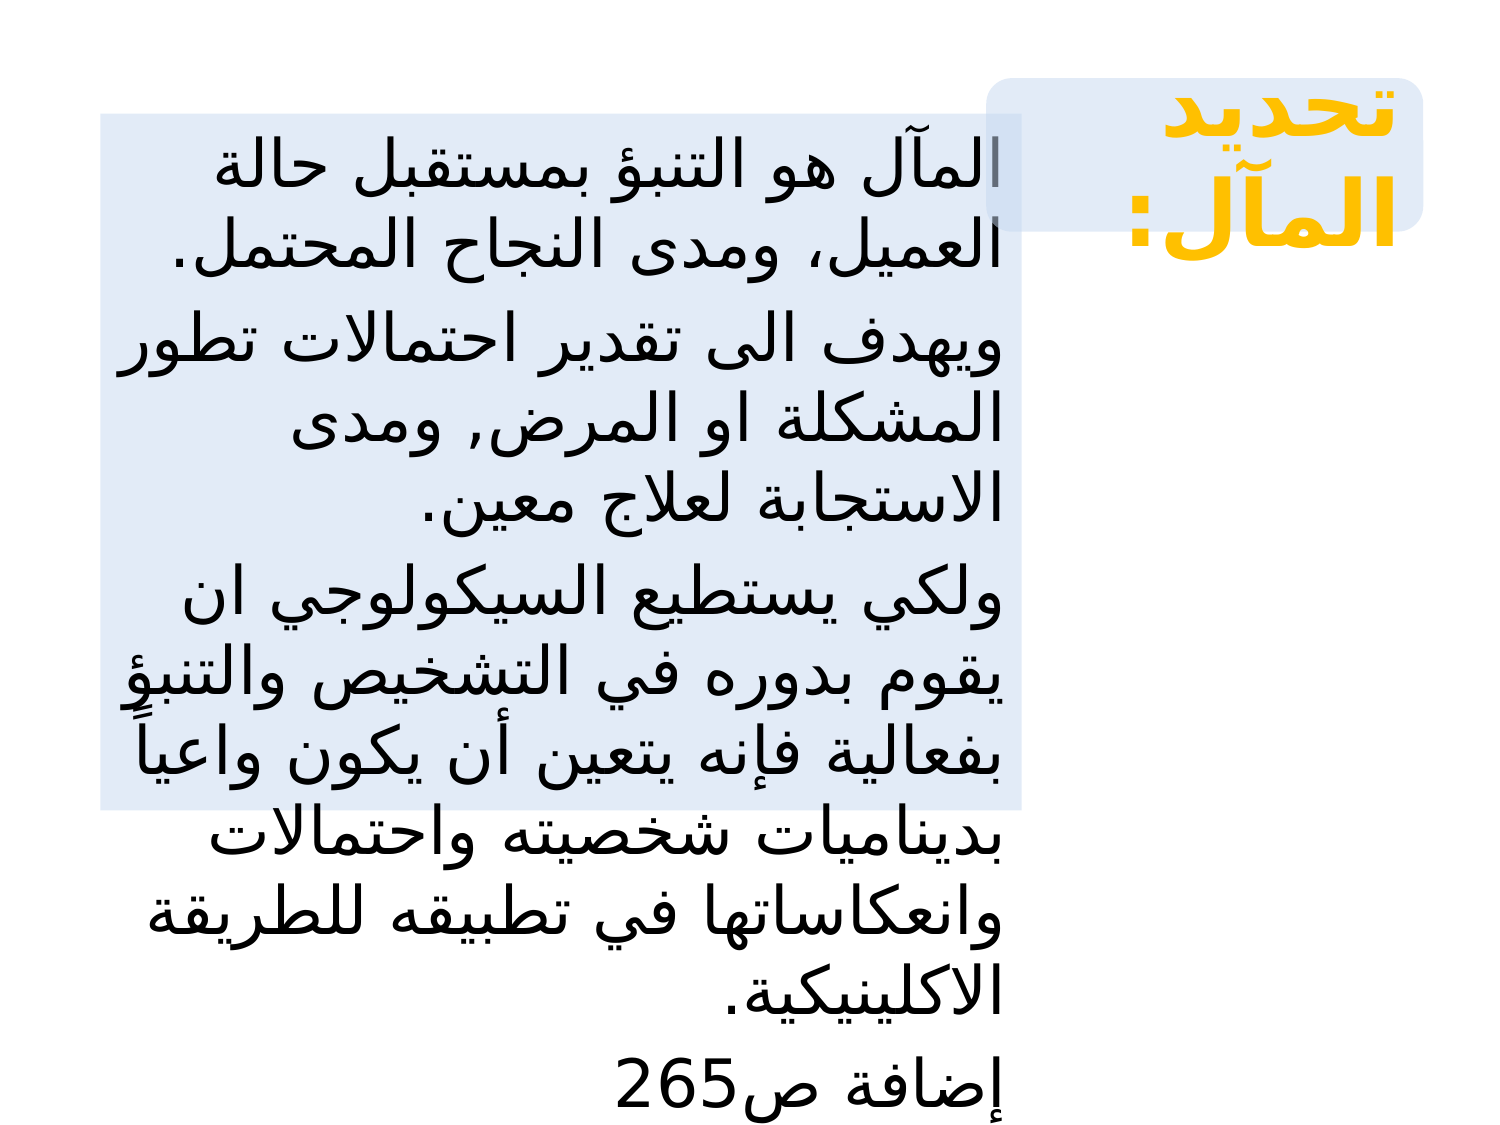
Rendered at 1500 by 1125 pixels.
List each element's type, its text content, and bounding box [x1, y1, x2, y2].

subtitle المآل هو التنبؤ بمستقبل حالة العميل، ومدى النجاح المحتمل. ويهدف الى تقدير احتمالات تطور المشكلة او المرض, ومدى الاستجابة لعلاج معين. ولكي يستطيع السيكولوجي ان يقوم بدوره في التشخيص والتنبؤ بفعالية فإنه يتعين أن يكون واعياً بديناميات شخصيته واحتمالات وانعكاساتها في تطبيقه للطريقة الاكلينيكية. إضافة ص265 [100, 113, 1022, 811]
text_box تحديد المآل: [984, 76, 1426, 234]
